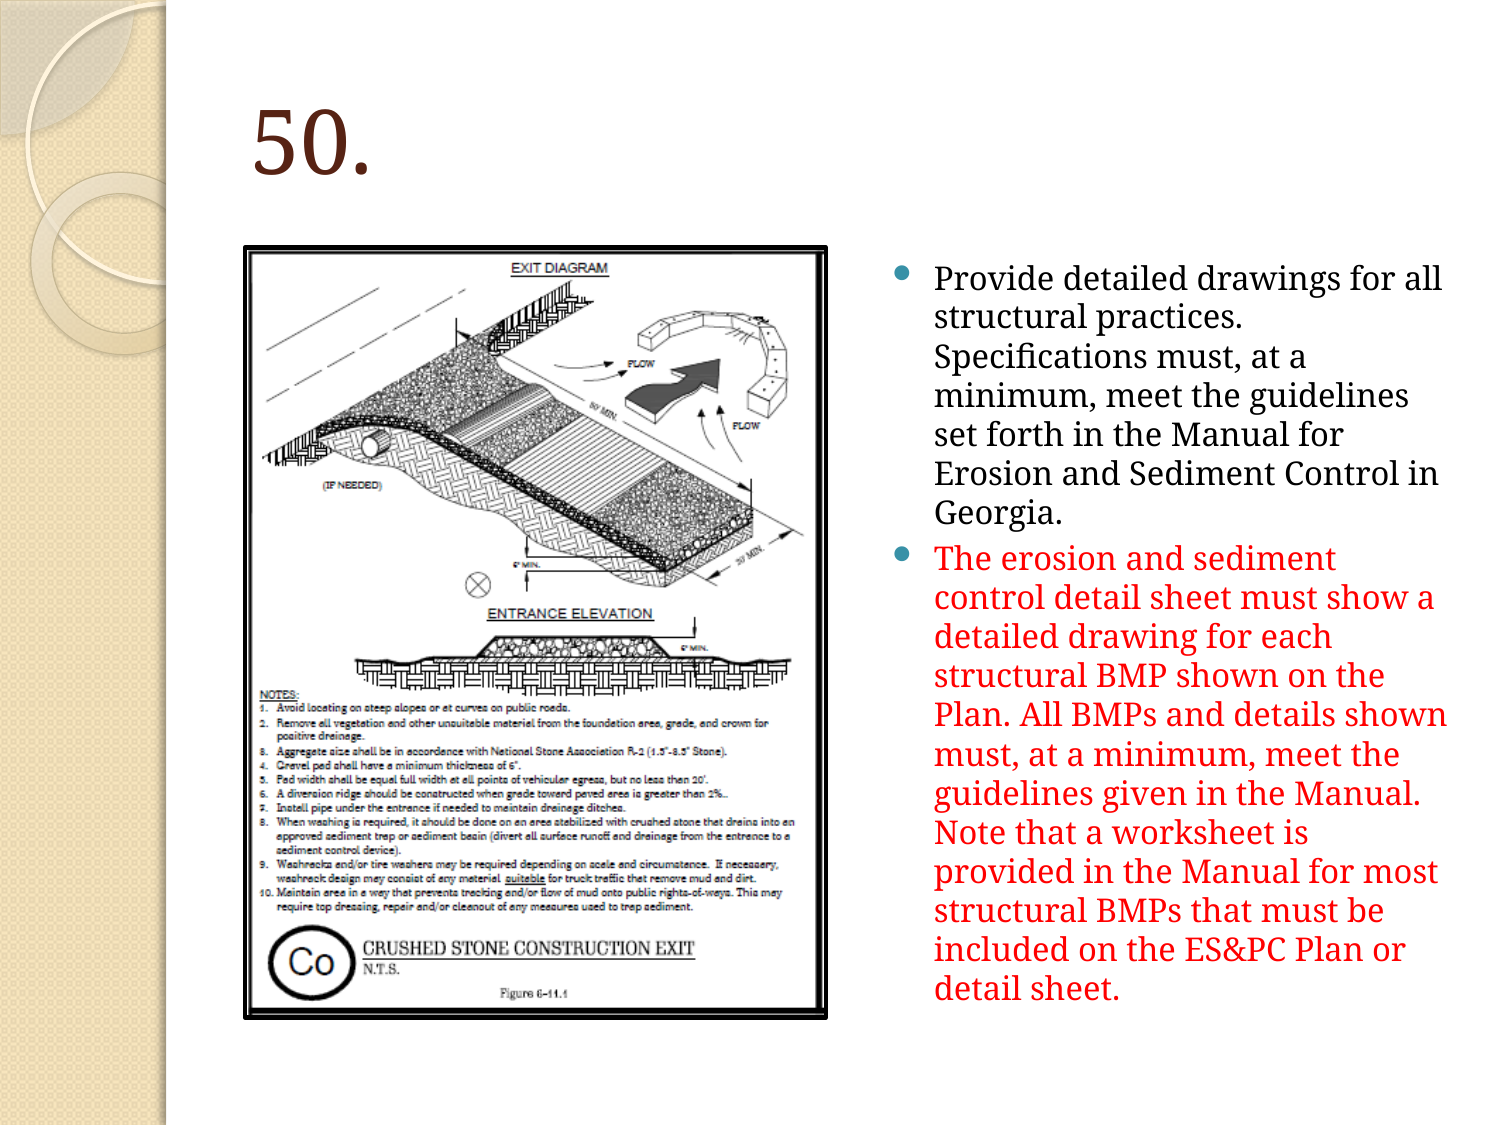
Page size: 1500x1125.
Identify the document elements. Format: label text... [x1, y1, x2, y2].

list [246, 249, 824, 1016]
title 50. [235, 45, 1466, 233]
list Provide detailed drawings for all structural practices. Specifications must, at a minimum, meet the guidelines set forth in the Manual for Erosion and Sediment Control in Georgia. The erosion and sediment control detail sheet must show a detailed drawing for each structural BMP shown on the Plan. All BMPs and details shown must, at a minimum, meet the guidelines given in the Manual. Note that a worksheet is provided in the Manual for most structural BMPs that must be included on the ES&PC Plan or detail sheet. [865, 249, 1466, 1015]
